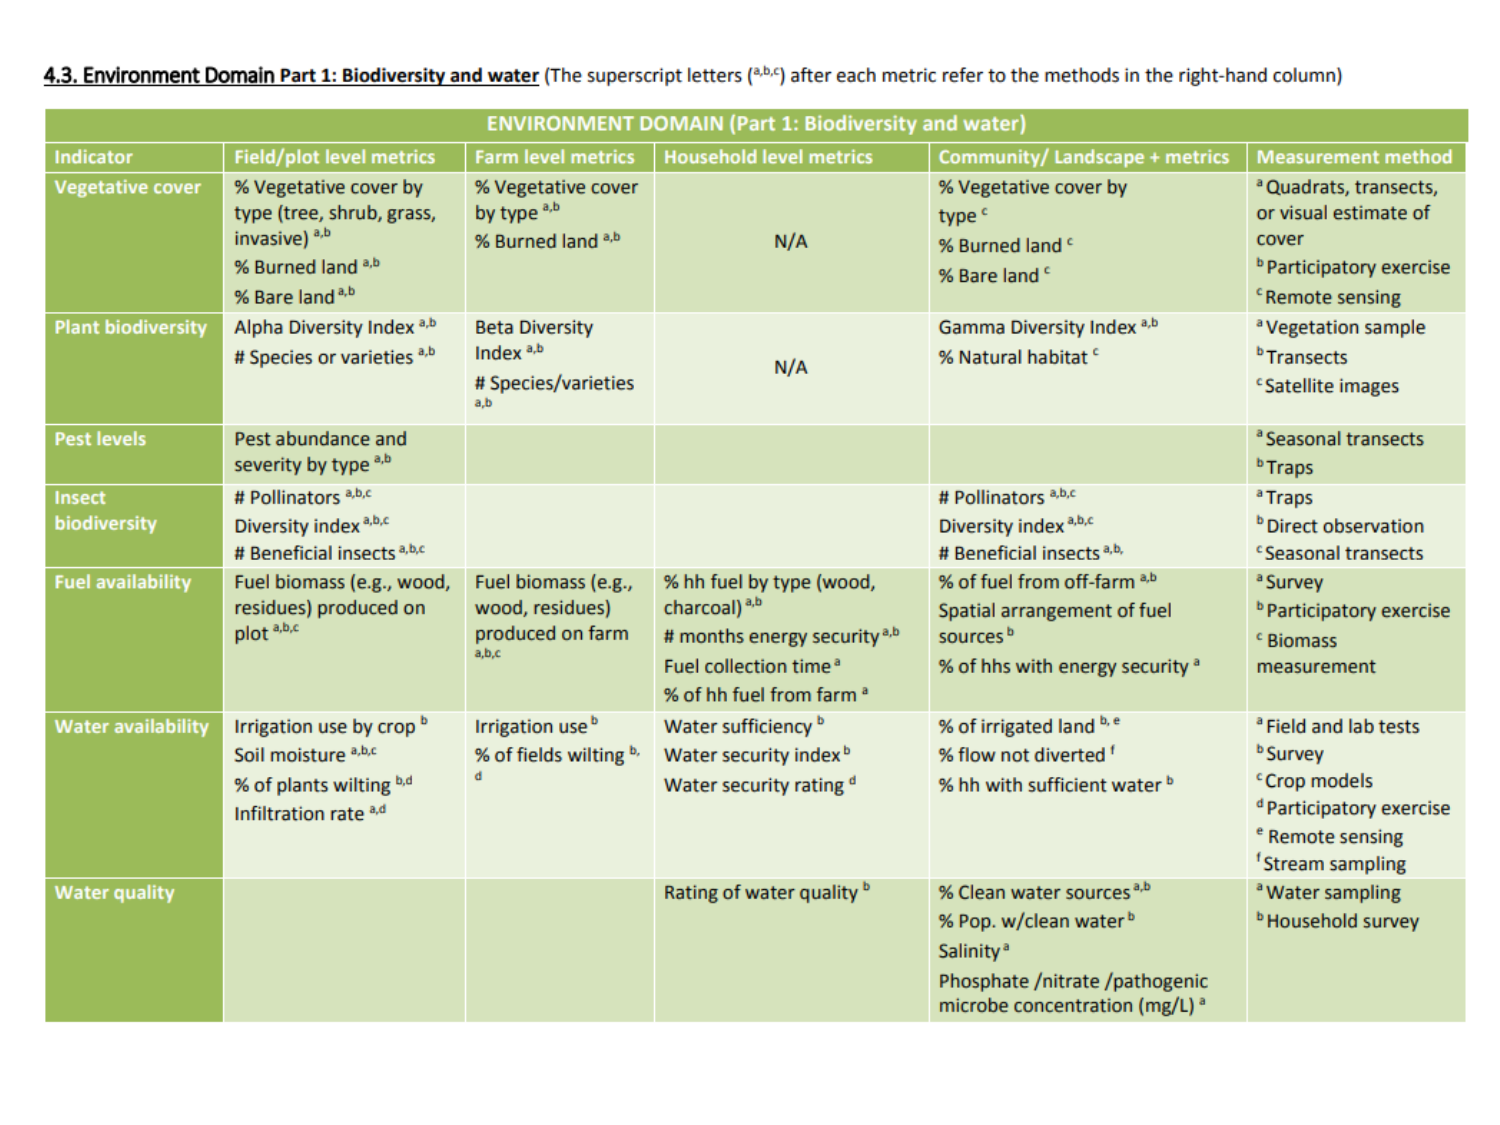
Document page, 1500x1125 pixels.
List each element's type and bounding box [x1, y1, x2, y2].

picture [37, 62, 1470, 1026]
